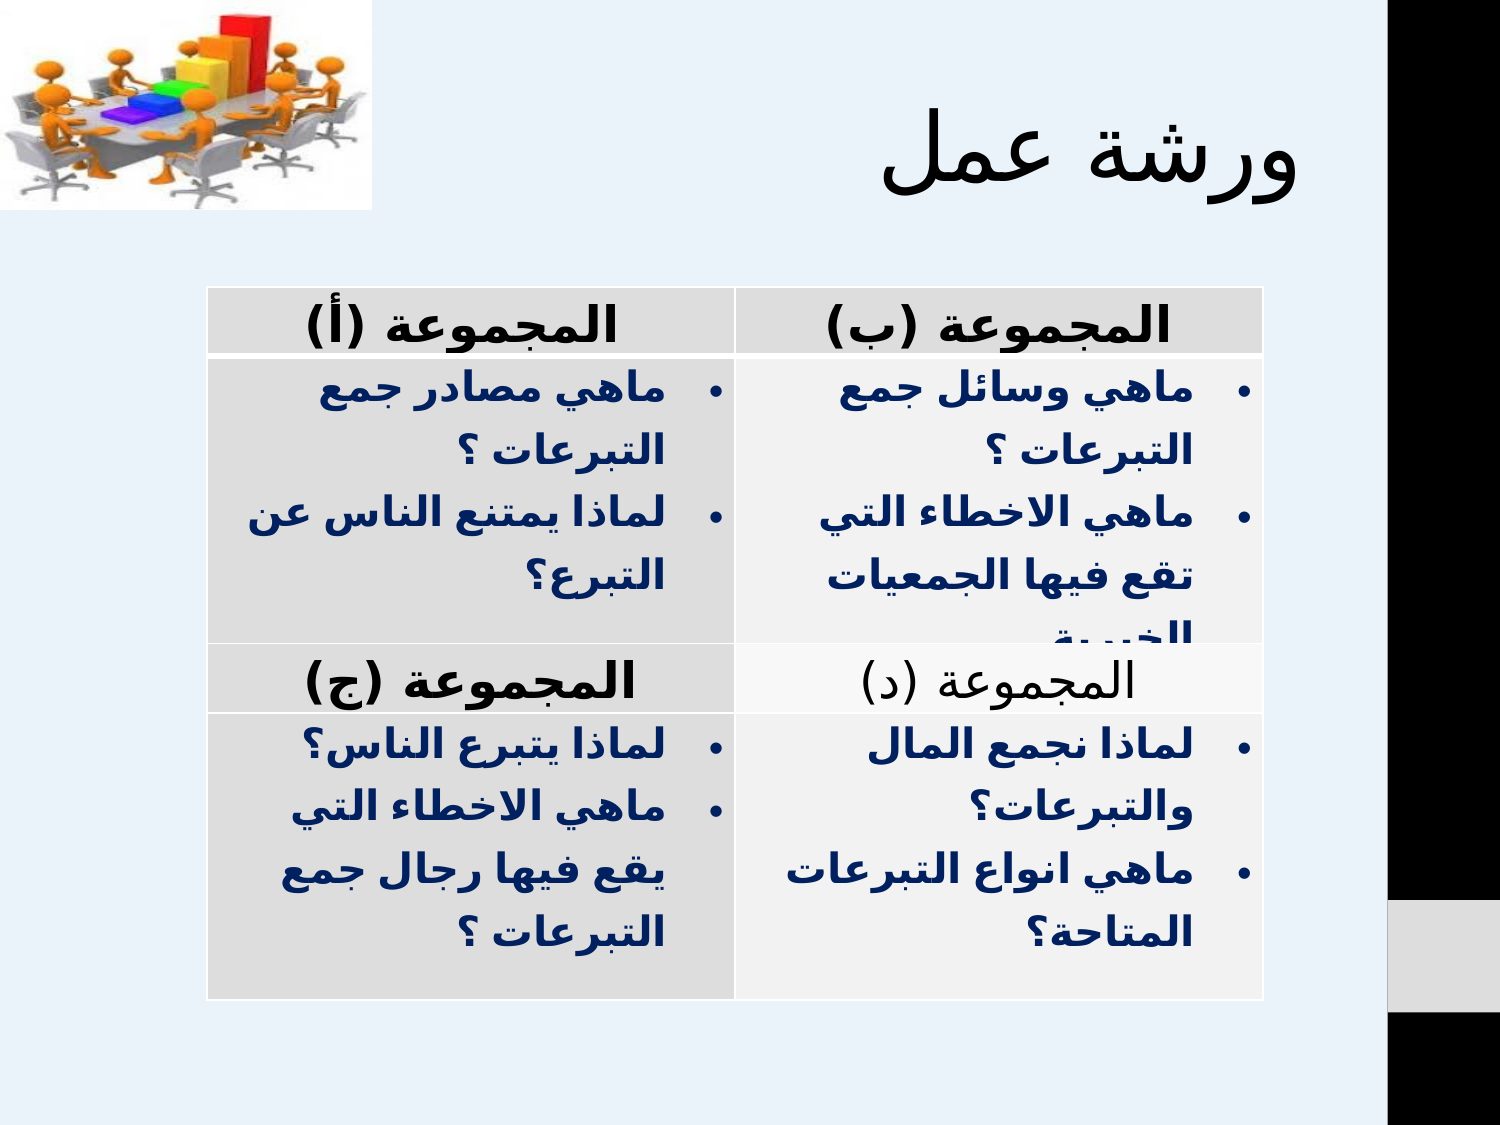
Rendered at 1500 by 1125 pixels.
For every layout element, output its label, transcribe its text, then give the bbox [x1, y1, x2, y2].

table_cell المجموعة (ج) [208, 644, 734, 712]
table_cell لماذا يتبرع الناس؟ ماهي الاخطاء التي يقع فيها رجال جمع التبرعات ؟ [208, 714, 734, 999]
text_box ورشة عمل [859, 78, 1317, 208]
table_cell المجموعة (د) [736, 644, 1262, 712]
table_header المجموعة (أ) [208, 288, 734, 353]
table_cell ماهي مصادر جمع التبرعات ؟ لماذا يمتنع الناس عن التبرع؟ [208, 359, 734, 643]
table_cell ماهي وسائل جمع التبرعات ؟ ماهي الاخطاء التي تقع فيها الجمعيات الخيرية [736, 359, 1262, 643]
table_cell لماذا نجمع المال والتبرعات؟ ماهي انواع التبرعات المتاحة؟ [736, 714, 1262, 999]
picture [0, 0, 373, 210]
table_header المجموعة (ب) [736, 288, 1262, 353]
